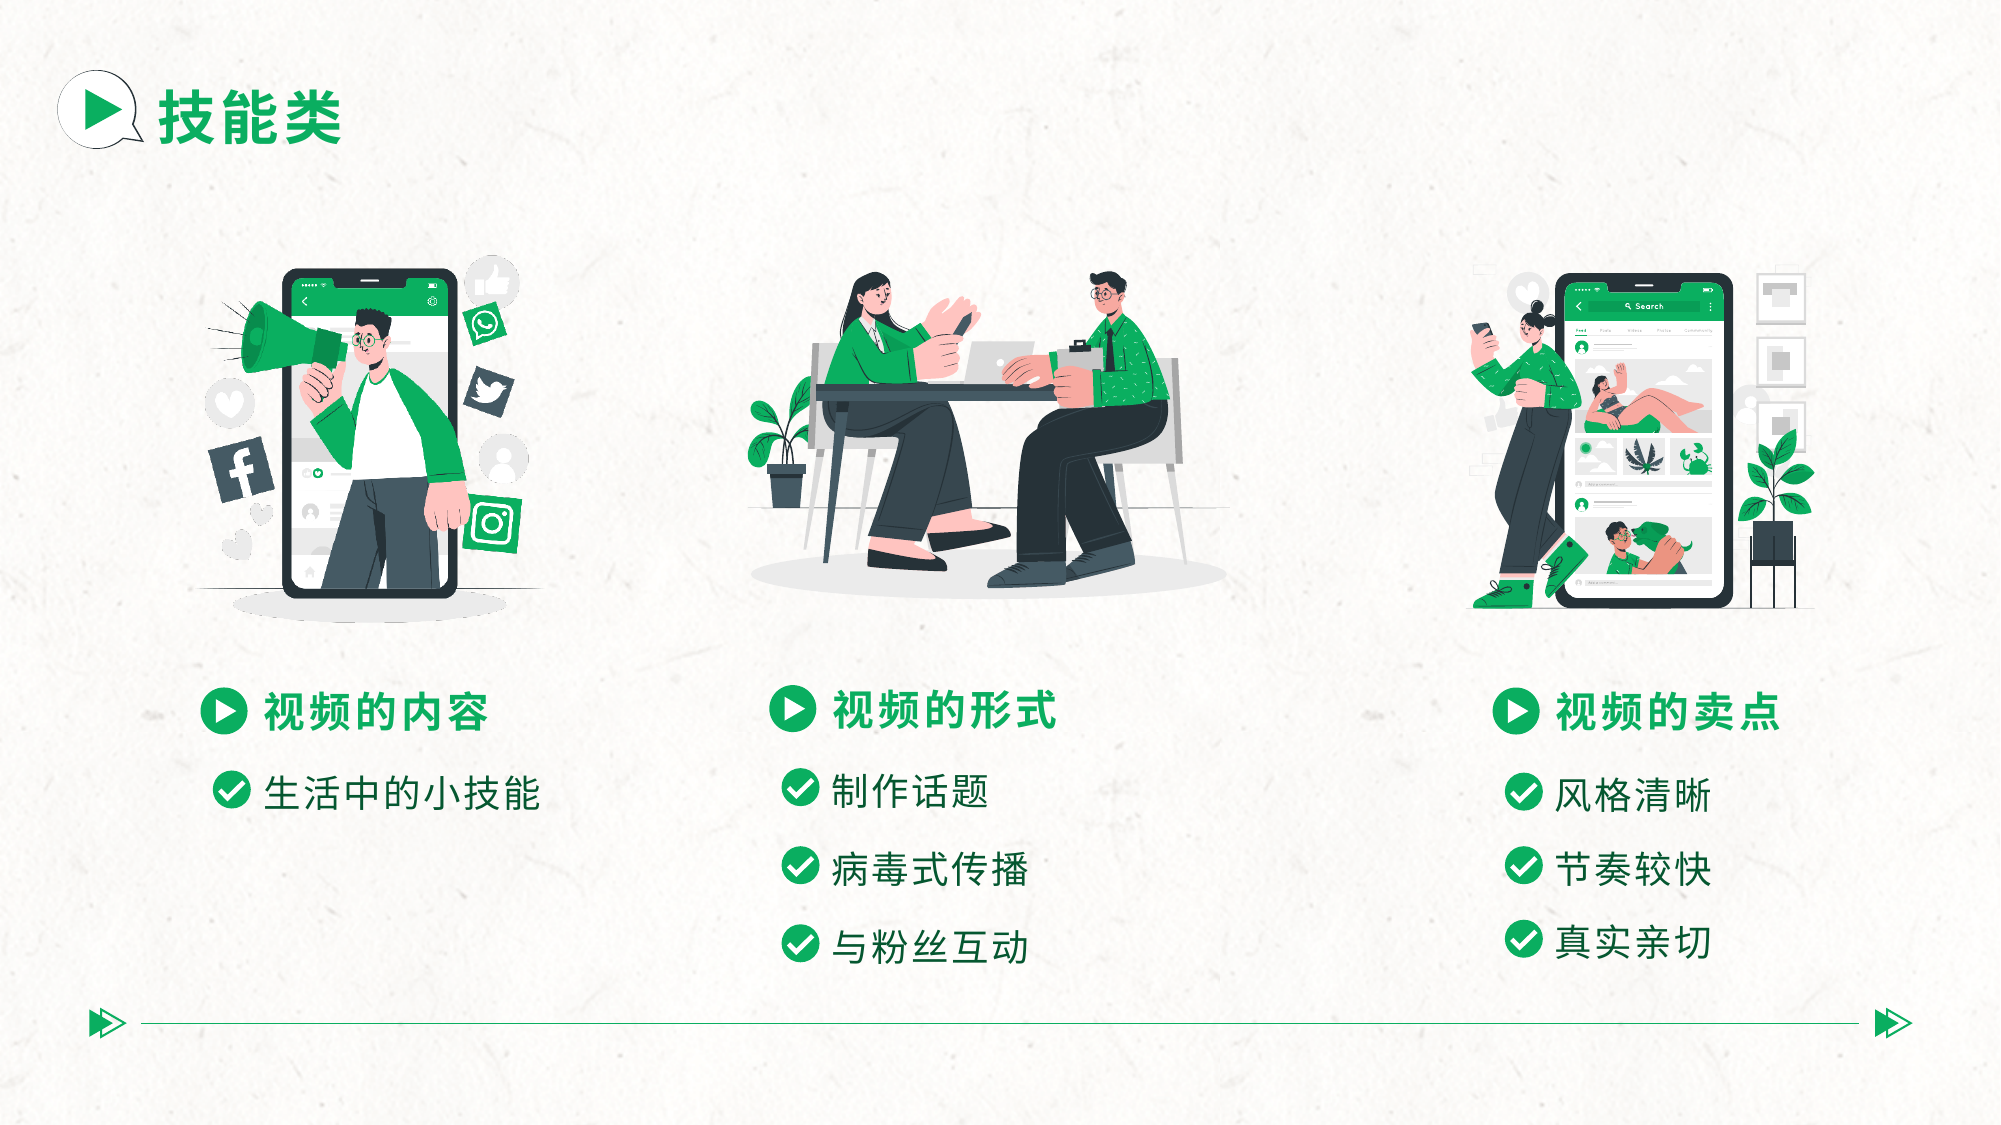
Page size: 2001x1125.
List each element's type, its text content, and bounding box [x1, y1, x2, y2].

text_box 节奏较快 [1539, 824, 1728, 898]
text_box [1875, 1009, 1911, 1037]
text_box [1504, 772, 1543, 811]
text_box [1504, 846, 1543, 885]
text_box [1504, 919, 1543, 958]
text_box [200, 687, 248, 735]
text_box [769, 685, 817, 733]
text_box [781, 768, 820, 807]
text_box 病毒式传播 [816, 824, 1045, 899]
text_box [781, 924, 820, 963]
text_box 风格清晰 [1539, 751, 1728, 824]
text_box 与粉丝互动 [816, 902, 1045, 977]
title 技能类 [142, 81, 366, 161]
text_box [781, 846, 820, 885]
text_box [89, 1009, 125, 1037]
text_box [747, 271, 1230, 600]
text_box 视频的形式 [817, 675, 1073, 741]
text_box 真实亲切 [1539, 898, 1728, 972]
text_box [1465, 264, 1815, 609]
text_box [57, 69, 145, 149]
text_box 生活中的小技能 [248, 749, 556, 823]
text_box 制作话题 [816, 746, 1004, 820]
picture [0, 0, 2001, 1125]
text_box 视频的内容 [248, 678, 505, 743]
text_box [1492, 687, 1540, 735]
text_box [212, 770, 251, 809]
text_box 视频的卖点 [1540, 678, 1797, 744]
